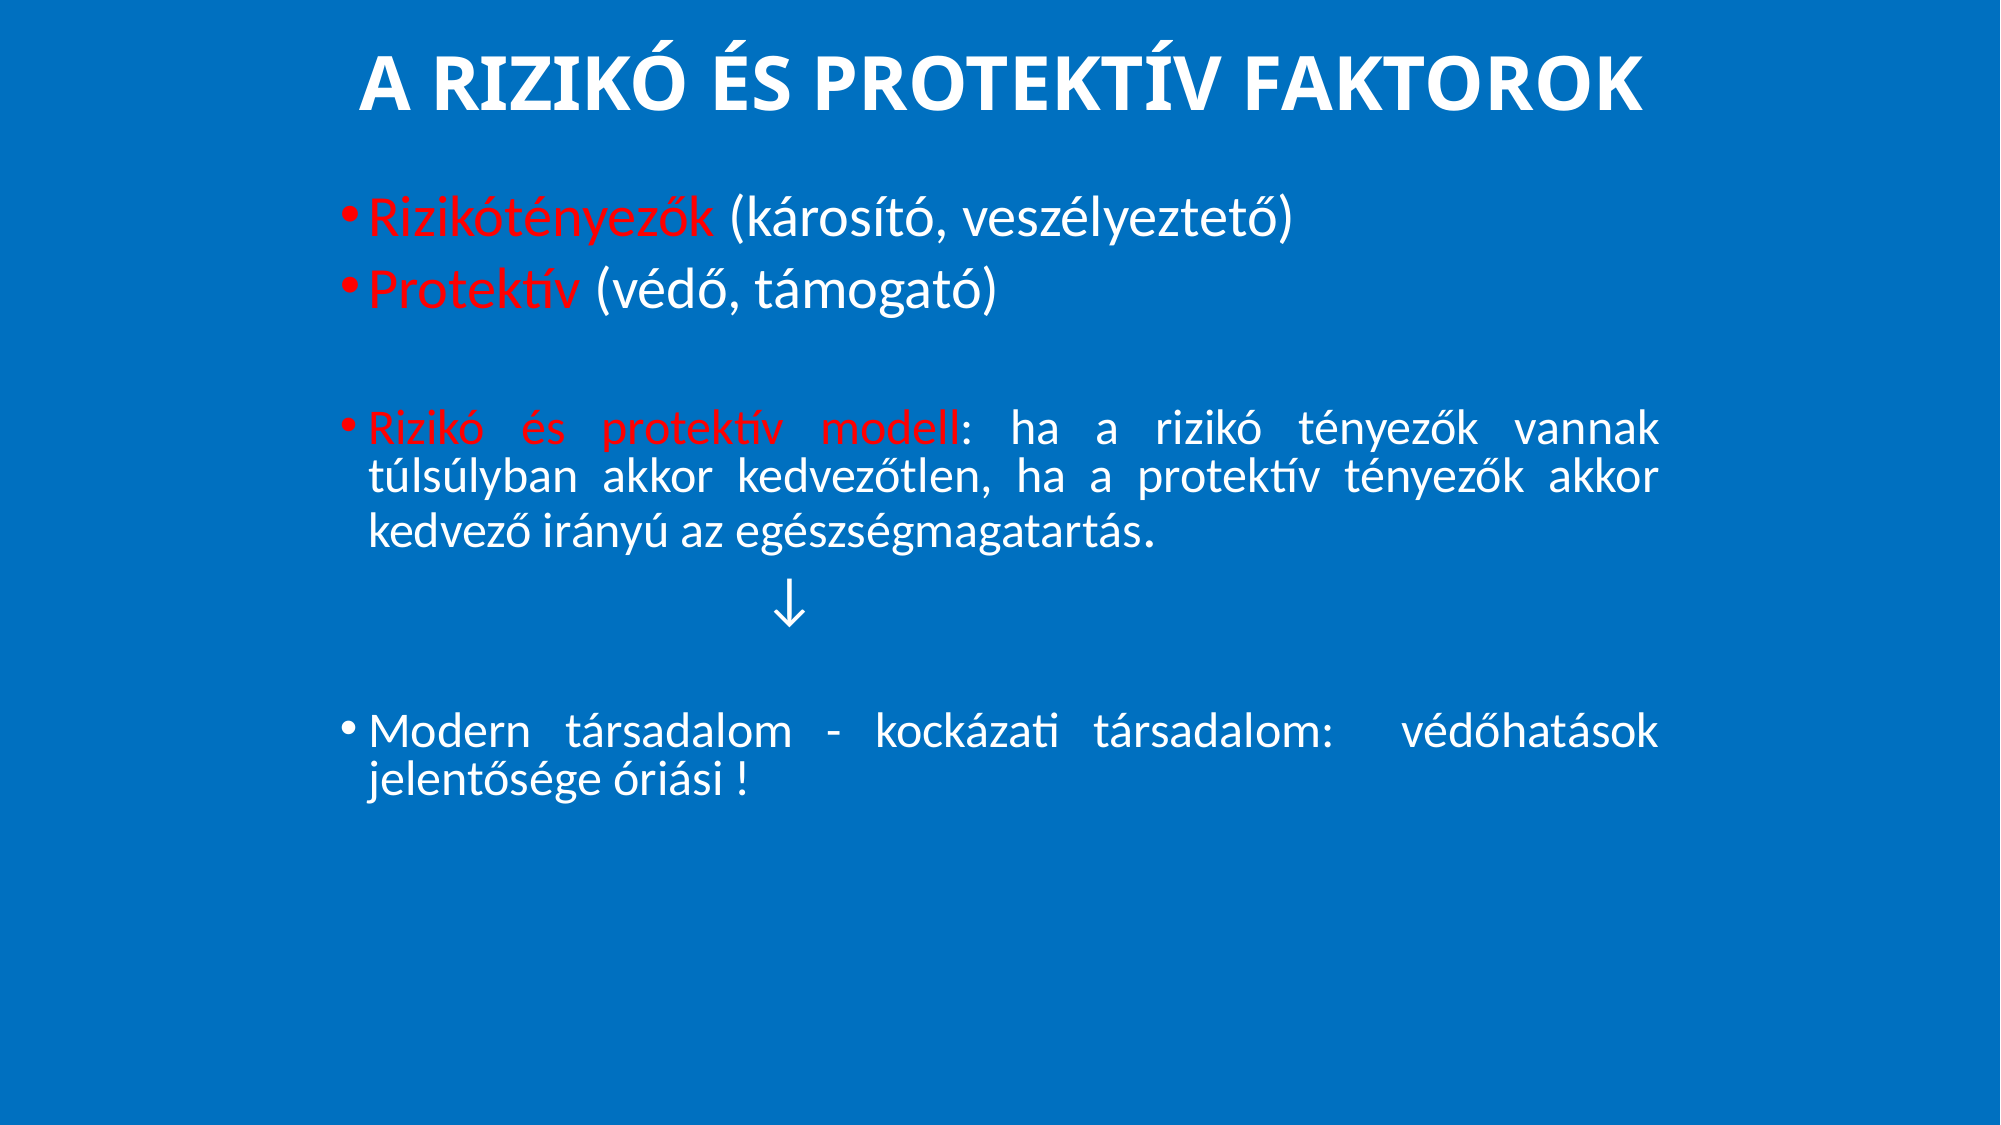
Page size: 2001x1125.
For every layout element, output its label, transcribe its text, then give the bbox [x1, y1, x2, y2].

title A RIZIKÓ ÉS PROTEKTÍV FAKTOROK [326, 0, 1677, 173]
list Rizikótényezők (károsító, veszélyeztető) Protektív (védő, támogató) Rizikó és protektív modell: ha a rizikó tényezők vannak túlsúlyban akkor kedvezőtlen, ha a protektív tényezők akkor kedvező irányú az egészségmagatartás. ↓ Modern társadalom - kockázati társadalom: védőhatások jelentősége óriási ! [324, 184, 1675, 1125]
